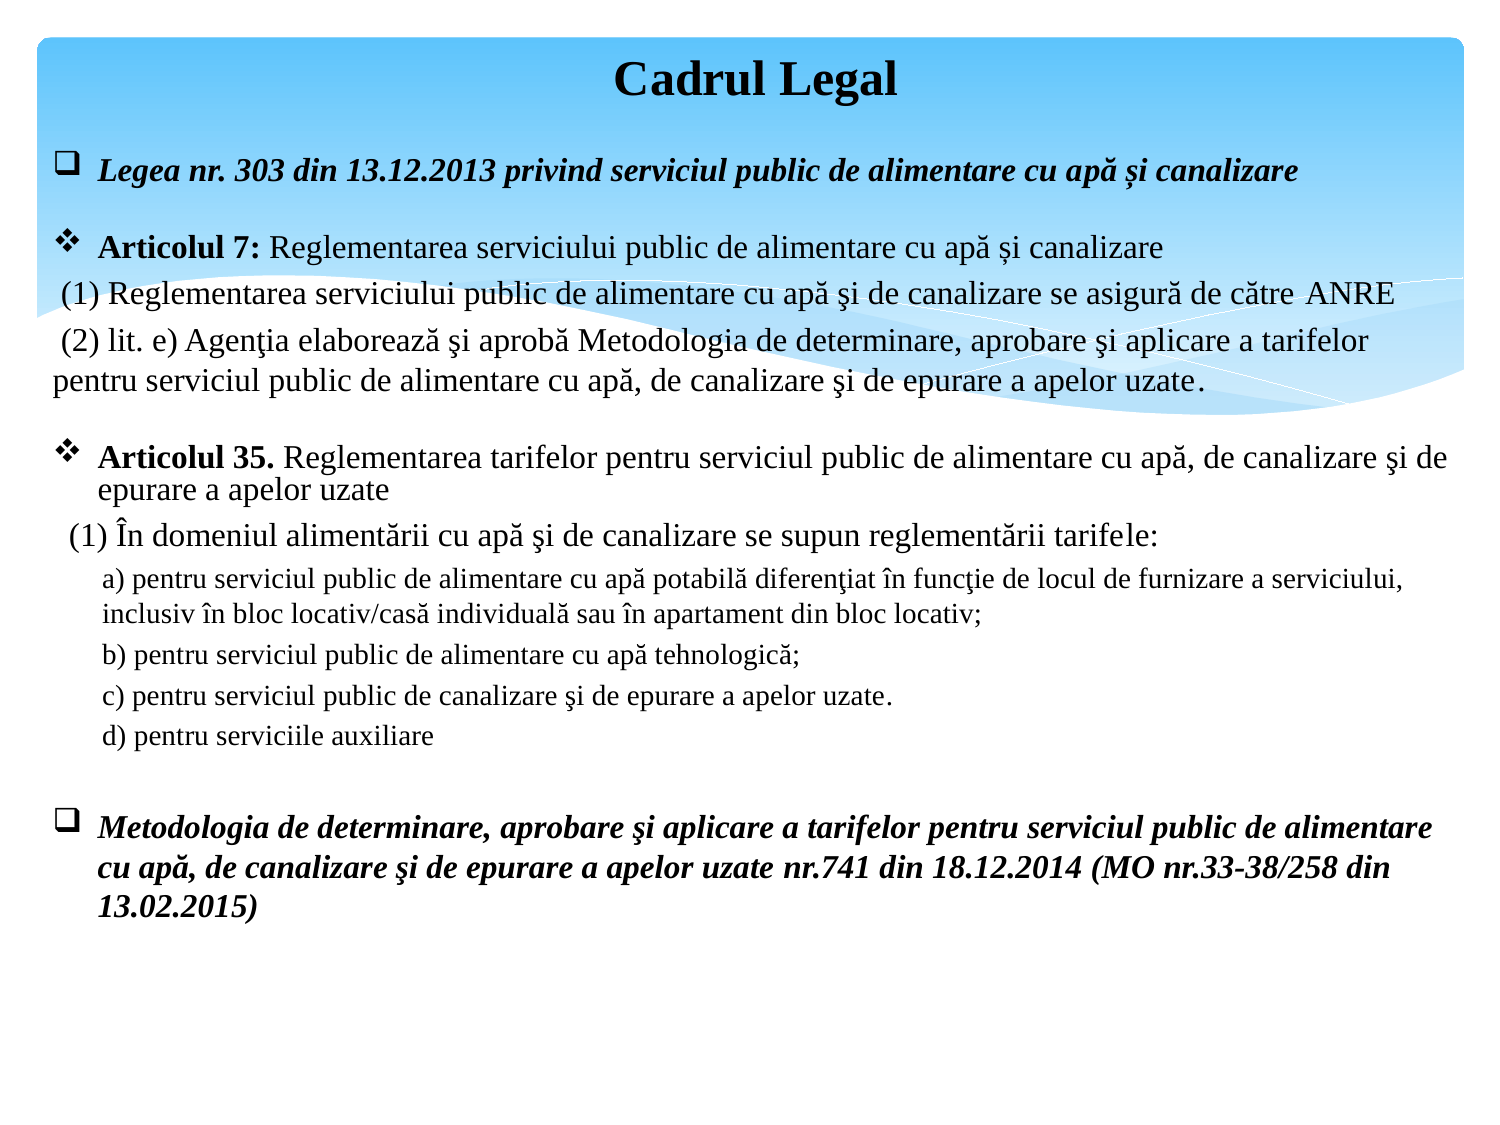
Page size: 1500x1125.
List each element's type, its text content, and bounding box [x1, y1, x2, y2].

list Cadrul Legal Legea nr. 303 din 13.12.2013 privind serviciul public de alimentare cu apă și canalizare Articolul 7: Reglementarea serviciului public de alimentare cu apă și canalizare (1) Reglementarea serviciului public de alimentare cu apă şi de canalizare se asigură de către ANRE (2) lit. e) Agenţia elaborează şi aprobă Metodologia de determinare, aprobare şi aplicare a tarifelor pentru serviciul public de alimentare cu apă, de canalizare şi de epurare a apelor uzate. Articolul 35. Reglementarea tarifelor pentru serviciul public de alimentare cu apă, de canalizare şi de epurare a apelor uzate (1) În domeniul alimentării cu apă şi de canalizare se supun reglementării tarifele: a) pentru serviciul public de alimentare cu apă potabilă diferenţiat în funcţie de locul de furnizare a serviciului, inclusiv în bloc locativ/casă individuală sau în apartament din bloc locativ; b) pentru serviciul public de alimentare cu apă tehnologică; c) pentru serviciul public de canalizare şi de epurare a apelor uzate. d) pentru serviciile auxiliare Metodologia de determinare, aprobare şi aplicare a tarifelor pentru serviciul public de alimentare cu apă, de canalizare şi de epurare a apelor uzate nr.741 din 18.12.2014 (MO nr.33-38/258 din 13.02.2015) [37, 50, 1475, 1063]
